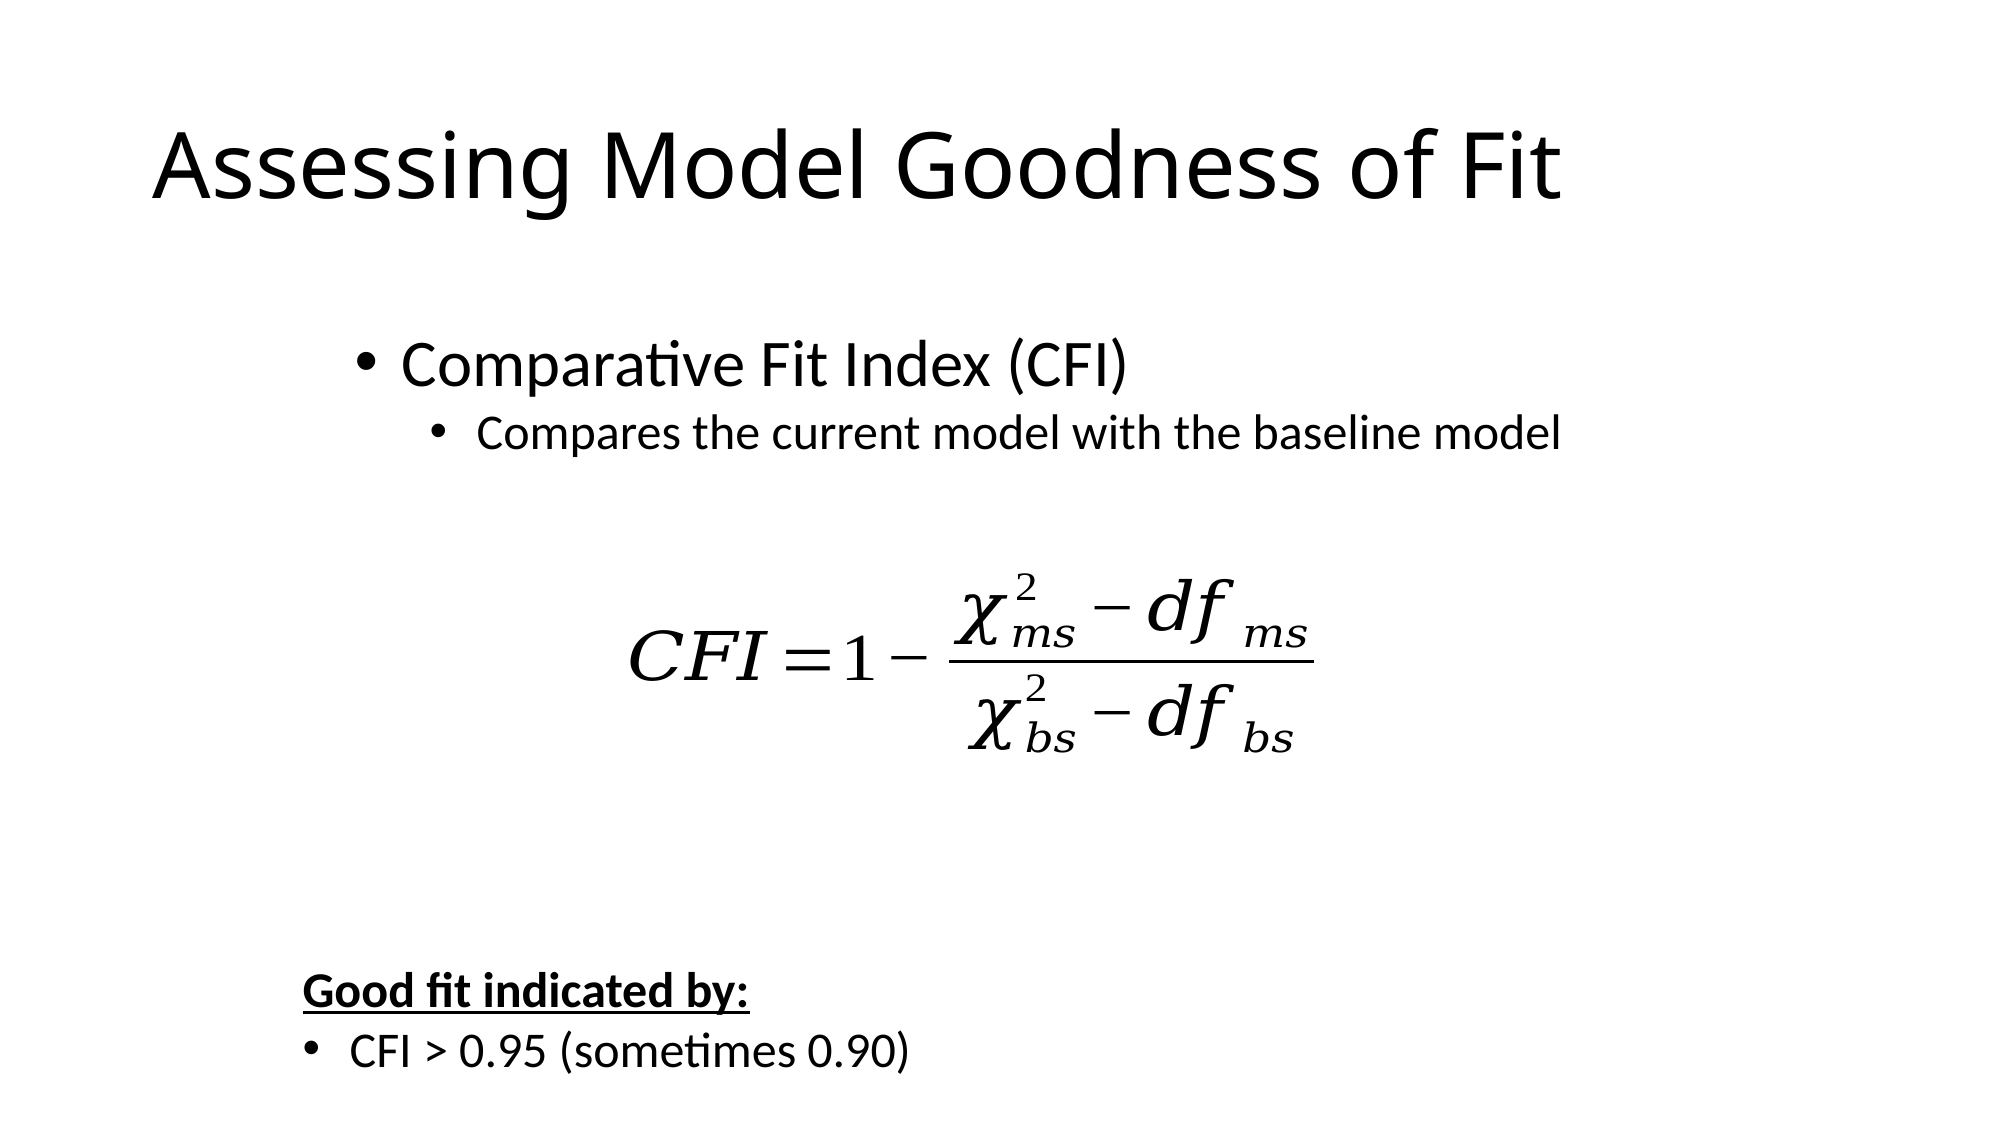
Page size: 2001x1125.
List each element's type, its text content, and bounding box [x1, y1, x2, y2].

text_box Good fit indicated by: CFI > 0.95 (sometimes 0.90) [288, 949, 927, 1085]
text_box Comparative Fit Index (CFI) Compares the current model with the baseline model [339, 312, 1603, 468]
title Assessing Model Goodness of Fit [137, 59, 1863, 278]
